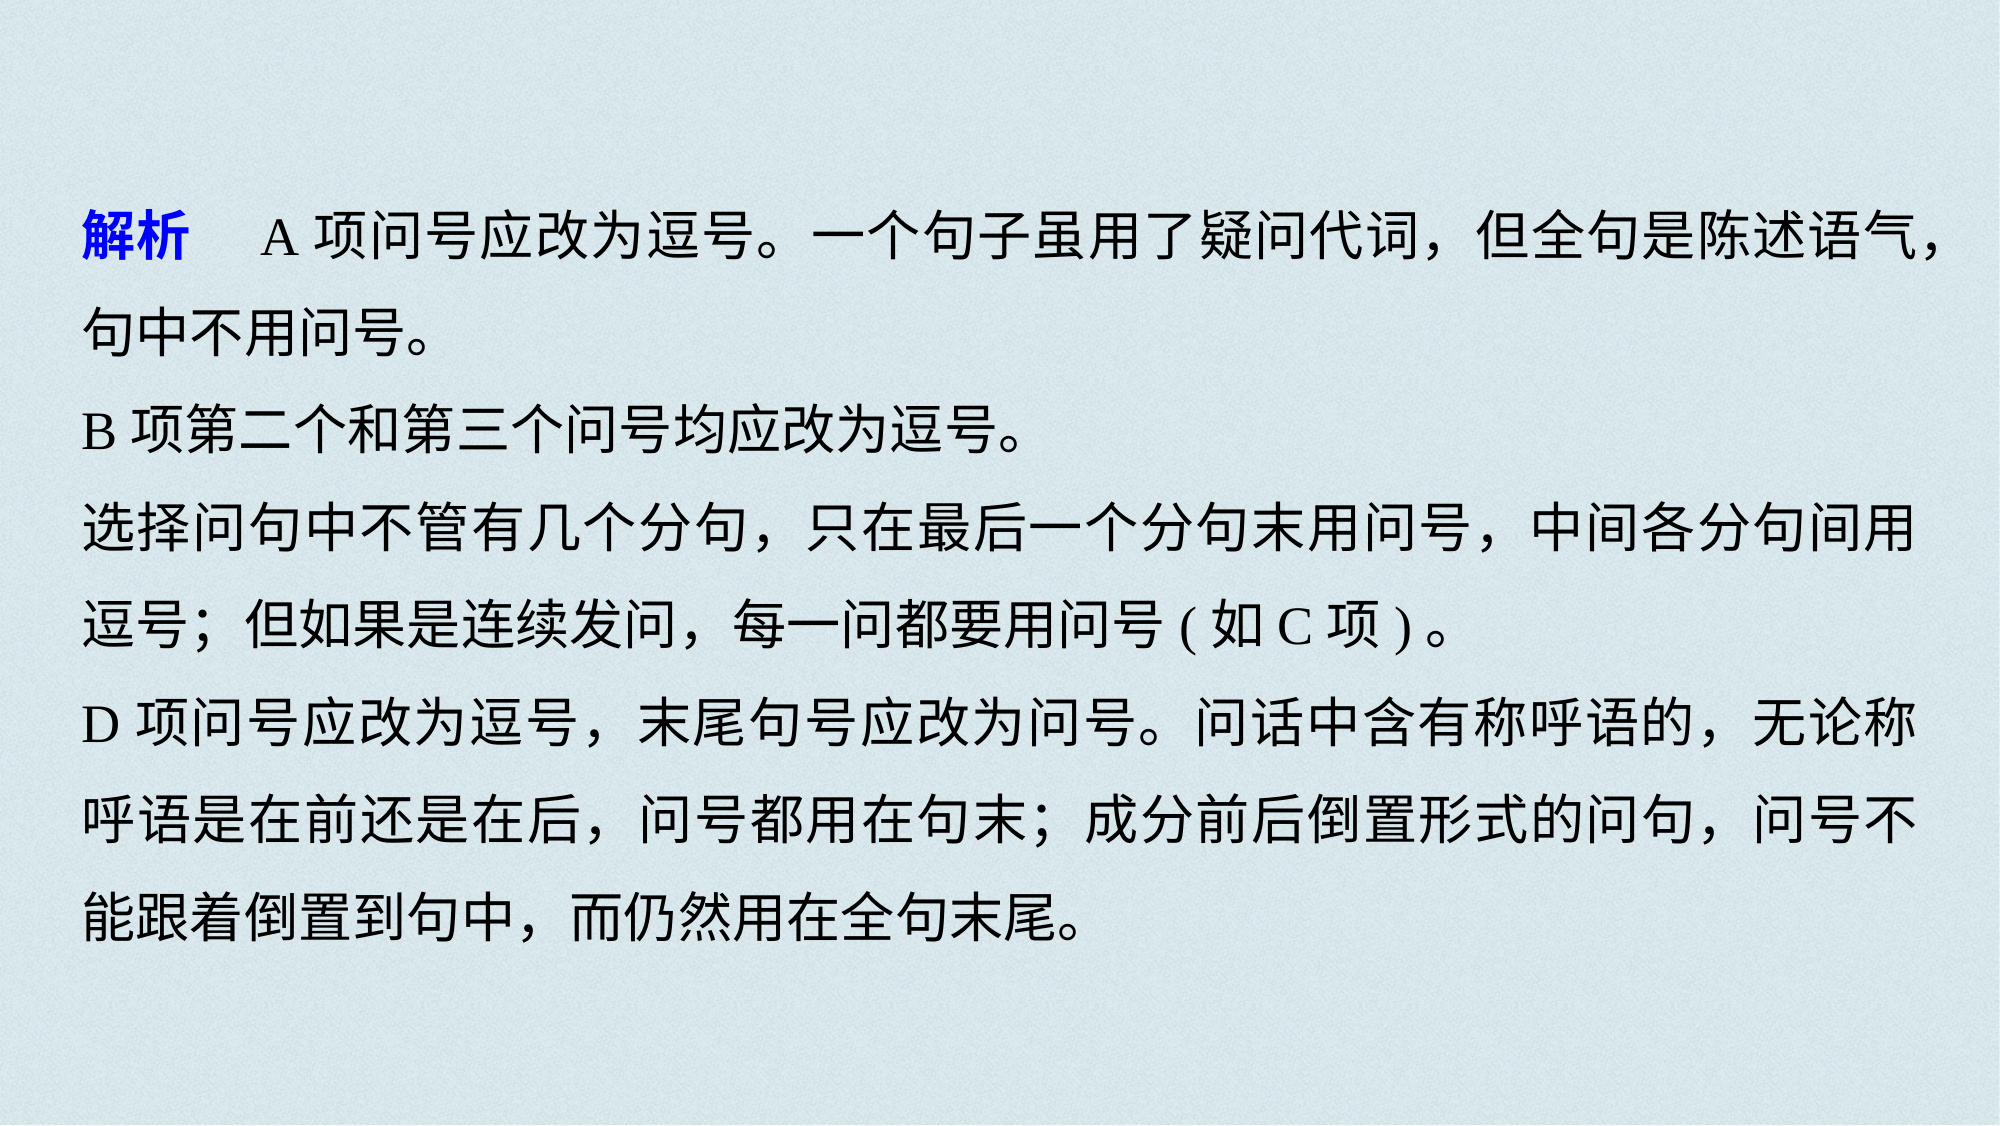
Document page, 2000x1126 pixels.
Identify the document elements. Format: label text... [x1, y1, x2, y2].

text_box 解析 A项问号应改为逗号。一个句子虽用了疑问代词，但全句是陈述语气，句中不用问号。 B项第二个和第三个问号均应改为逗号。 选择问句中不管有几个分句，只在最后一个分句末用问号，中间各分句间用逗号；但如果是连续发问，每一问都要用问号(如C项)。 D项问号应改为逗号，末尾句号应改为问号。问话中含有称呼语的，无论称呼语是在前还是在后，问号都用在句末；成分前后倒置形式的问句，问号不能跟着倒置到句中，而仍然用在全句末尾。 [66, 160, 1933, 956]
